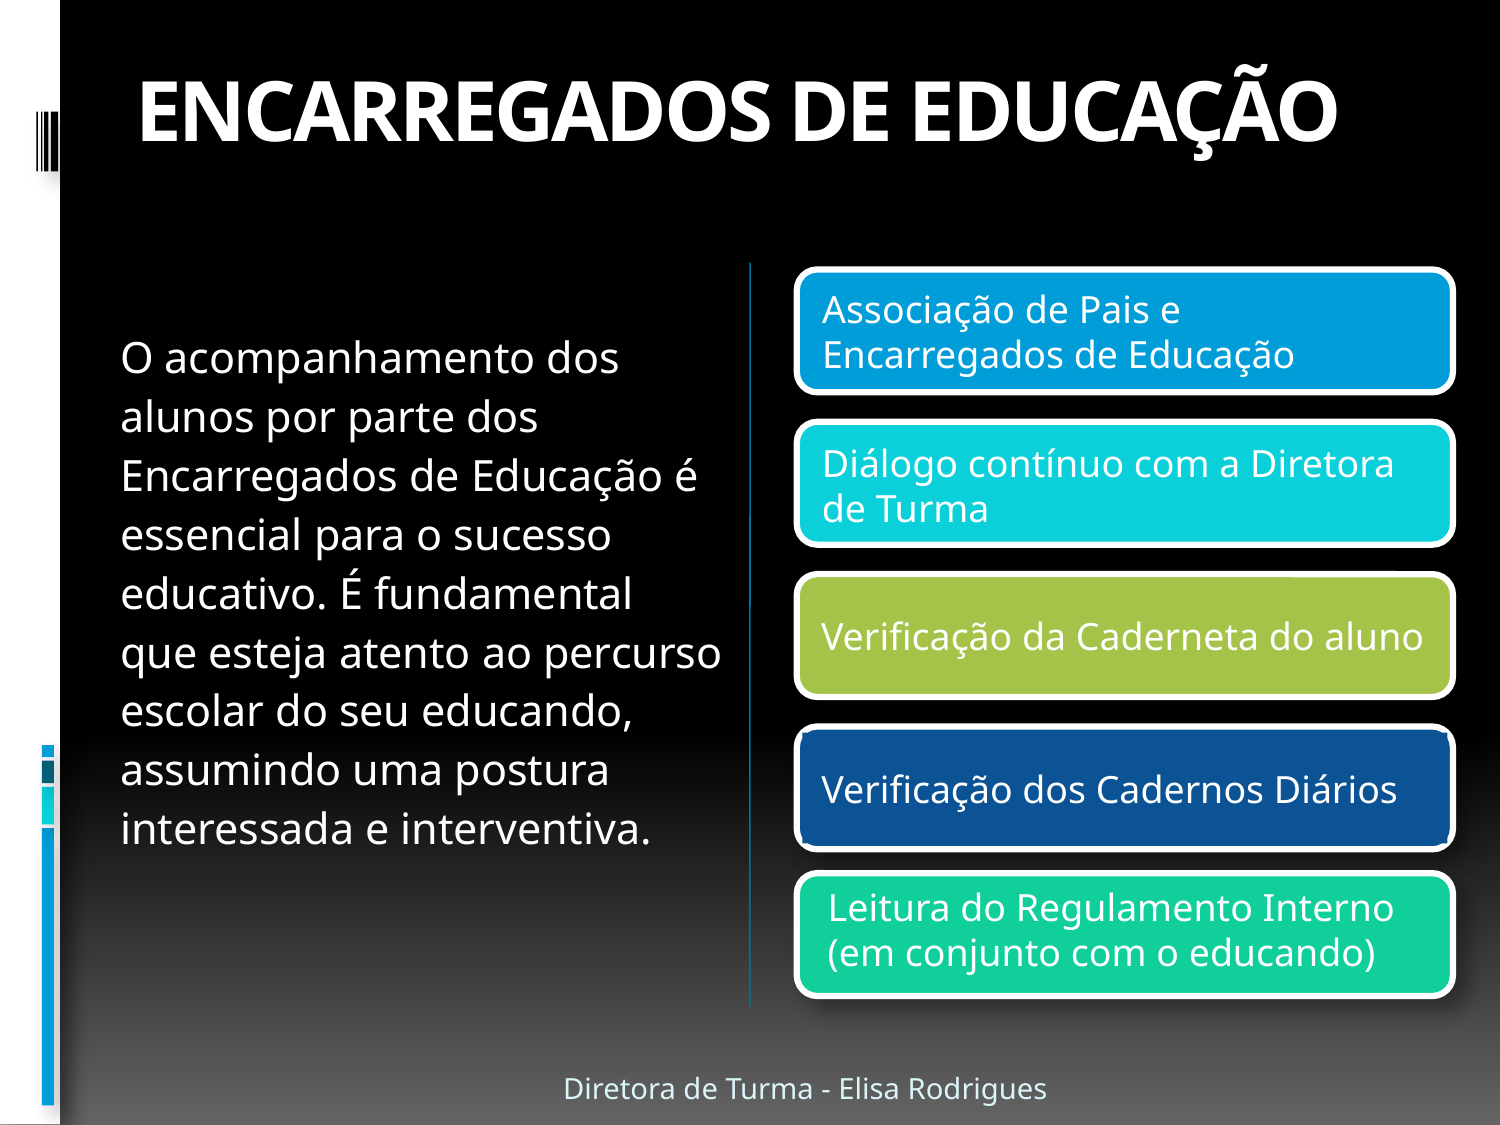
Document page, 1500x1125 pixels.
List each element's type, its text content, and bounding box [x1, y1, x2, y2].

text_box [796, 872, 1454, 997]
title Encarregados de Educação [105, 70, 1425, 247]
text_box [796, 269, 1454, 393]
footer Diretora de Turma - Elisa Rodrigues [150, 1052, 1063, 1113]
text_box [796, 726, 1454, 850]
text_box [796, 421, 1454, 551]
list O acompanhamento dos alunos por parte dos Encarregados de Educação é essencial para o sucesso educativo. É fundamental que esteja atento ao percurso escolar do seu educando, assumindo uma postura interessada e interventiva. [105, 316, 745, 914]
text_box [796, 573, 1454, 698]
